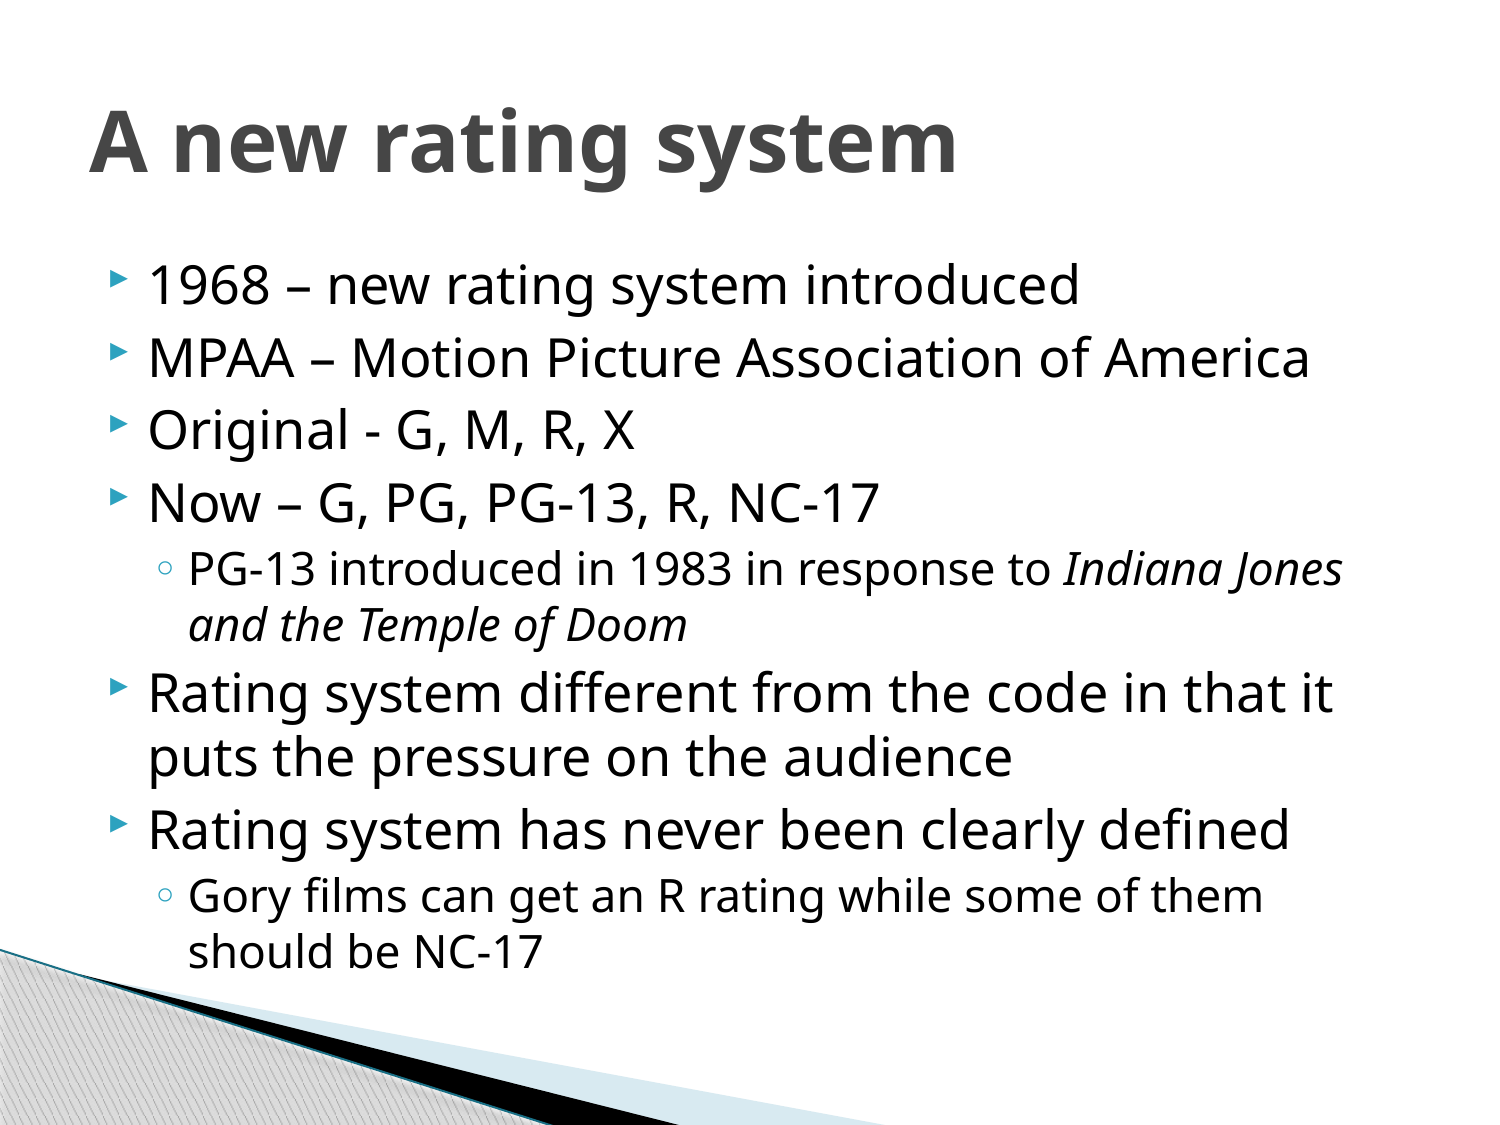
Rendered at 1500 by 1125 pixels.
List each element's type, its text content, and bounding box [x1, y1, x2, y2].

title A new rating system [75, 45, 1425, 233]
list 1968 – new rating system introduced MPAA – Motion Picture Association of America Original - G, M, R, X Now – G, PG, PG-13, R, NC-17 PG-13 introduced in 1983 in response to Indiana Jones and the Temple of Doom Rating system different from the code in that it puts the pressure on the audience Rating system has never been clearly defined Gory films can get an R rating while some of them should be NC-17 [75, 243, 1425, 986]
